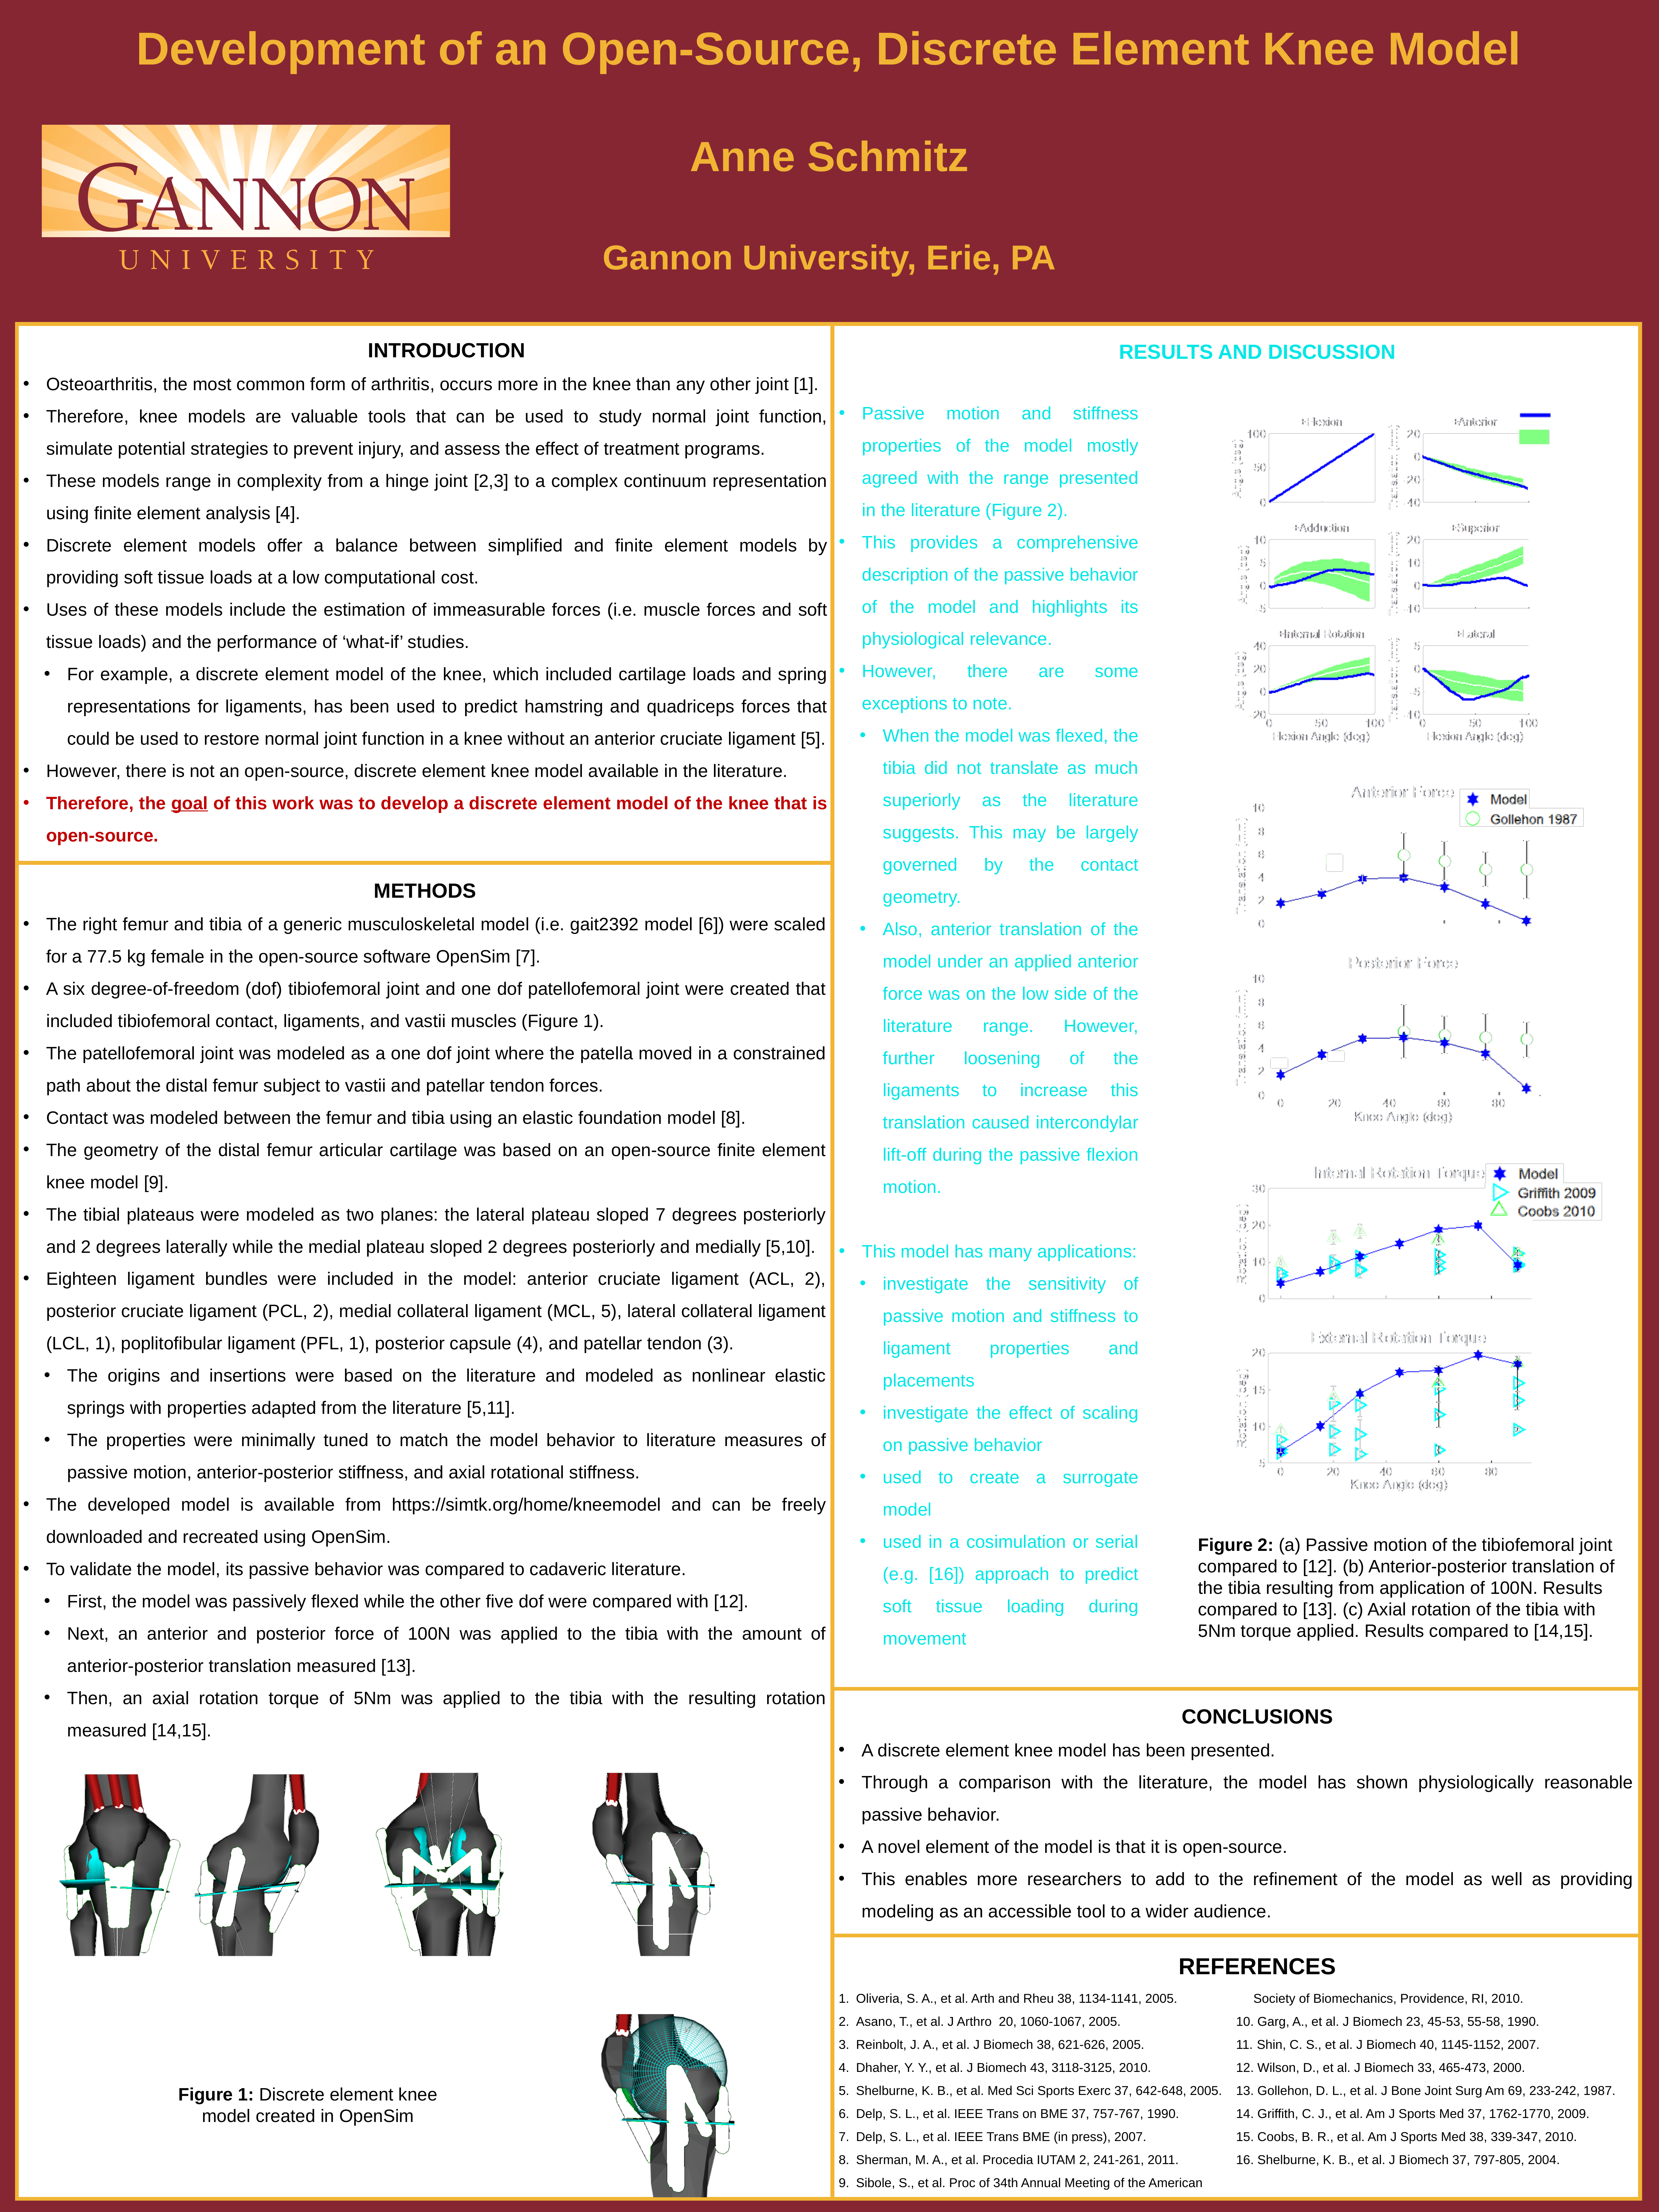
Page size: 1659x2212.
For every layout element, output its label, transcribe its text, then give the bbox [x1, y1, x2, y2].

text_box REFERENCES [832, 1936, 1640, 2199]
text_box Figure 2: (a) Passive motion of the tibiofemoral joint compared to [12]. (b) Anterior-posterior translation of the tibia resulting from application of 100N. Results compared to [13]. (c) Axial rotation of the tibia with 5Nm torque applied. Results compared to [14,15]. [1194, 1531, 1633, 1643]
text_box CONCLUSIONS A discrete element knee model has been presented. Through a comparison with the literature, the model has shown physiologically reasonable passive behavior. A novel element of the model is that it is open-source. This enables more researchers to add to the refinement of the model as well as providing modeling as an accessible tool to a wider audience. [832, 1688, 1640, 1936]
text_box METHODS The right femur and tibia of a generic musculoskeletal model (i.e. gait2392 model [6]) were scaled for a 77.5 kg female in the open-source software OpenSim [7]. A six degree-of-freedom (dof) tibiofemoral joint and one dof patellofemoral joint were created that included tibiofemoral contact, ligaments, and vastii muscles (Figure 1). The patellofemoral joint was modeled as a one dof joint where the patella moved in a constrained path about the distal femur subject to vastii and patellar tendon forces. Contact was modeled between the femur and tibia using an elastic foundation model [8]. The geometry of the distal femur articular cartilage was based on an open-source finite element knee model [9]. The tibial plateaus were modeled as two planes: the lateral plateau sloped 7 degrees posteriorly and 2 degrees laterally while the medial plateau sloped 2 degrees posteriorly and medially [5,10]. Eighteen ligament bundles were included in the model: anterior cruciate ligament (ACL, 2), posterior cruciate ligament (PCL, 2), medial collateral ligament (MCL, 5), lateral collateral ligament (LCL, 1), poplitofibular ligament (PFL, 1), posterior capsule (4), and patellar tendon (3). The origins and insertions were based on the literature and modeled as nonlinear elastic springs with properties adapted from the literature [5,11]. The properties were minimally tuned to match the model behavior to literature measures of passive motion, anterior-posterior stiffness, and axial rotational stiffness. The developed model is available from https://simtk.org/home/kneemodel and can be freely downloaded and recreated using OpenSim. To validate the model, its passive behavior was compared to cadaveric literature. First, the model was passively flexed while the other five dof were compared with [12]. Next, an anterior and posterior force of 100N was applied to the tibia with the amount of anterior-posterior translation measured [13]. Then, an axial rotation torque of 5Nm was applied to the tibia with the resulting rotation measured [14,15]. [17, 863, 832, 2199]
picture [1167, 399, 1633, 1502]
text_box RESULTS AND DISCUSSION [832, 324, 1640, 1688]
picture [52, 1731, 799, 2198]
picture [39, 118, 453, 273]
text_box Passive motion and stiffness properties of the model mostly agreed with the range presented in the literature (Figure 2). This provides a comprehensive description of the passive behavior of the model and highlights its physiological relevance. However, there are some exceptions to note. When the model was flexed, the tibia did not translate as much superiorly as the literature suggests. This may be largely governed by the contact geometry. Also, anterior translation of the model under an applied anterior force was on the low side of the literature range. However, further loosening of the ligaments to increase this translation caused intercondylar lift-off during the passive flexion motion. This model has many applications: investigate the sensitivity of passive motion and stiffness to ligament properties and placements investigate the effect of scaling on passive behavior used to create a surrogate model used in a cosimulation or serial (e.g. [16]) approach to predict soft tissue loading during movement [834, 388, 1143, 1651]
text_box Oliveria, S. A., et al. Arth and Rheu 38, 1134-1141, 2005. Asano, T., et al. J Arthro 20, 1060-1067, 2005. Reinbolt, J. A., et al. J Biomech 38, 621-626, 2005. Dhaher, Y. Y., et al. J Biomech 43, 3118-3125, 2010. Shelburne, K. B., et al. Med Sci Sports Exerc 37, 642-648, 2005. Delp, S. L., et al. IEEE Trans on BME 37, 757-767, 1990. Delp, S. L., et al. IEEE Trans BME (in press), 2007. Sherman, M. A., et al. Procedia IUTAM 2, 241-261, 2011. Sibole, S., et al. Proc of 34th Annual Meeting of the American Society of Biomechanics, Providence, RI, 2010. Garg, A., et al. J Biomech 23, 45-53, 55-58, 1990. Shin, C. S., et al. J Biomech 40, 1145-1152, 2007. Wilson, D., et al. J Biomech 33, 465-473, 2000. Gollehon, D. L., et al. J Bone Joint Surg Am 69, 233-242, 1987. Griffith, C. J., et al. Am J Sports Med 37, 1762-1770, 2009. Coobs, B. R., et al. Am J Sports Med 38, 339-347, 2010. Shelburne, K. B., et al. J Biomech 37, 797-805, 2004. [832, 1975, 1640, 2197]
text_box INTRODUCTION Osteoarthritis, the most common form of arthritis, occurs more in the knee than any other joint [1]. Therefore, knee models are valuable tools that can be used to study normal joint function, simulate potential strategies to prevent injury, and assess the effect of treatment programs. These models range in complexity from a hinge joint [2,3] to a complex continuum representation using finite element analysis [4]. Discrete element models offer a balance between simplified and finite element models by providing soft tissue loads at a low computational cost. Uses of these models include the estimation of immeasurable forces (i.e. muscle forces and soft tissue loads) and the performance of ‘what-if’ studies. For example, a discrete element model of the knee, which included cartilage loads and spring representations for ligaments, has been used to predict hamstring and quadriceps forces that could be used to restore normal joint function in a knee without an anterior cruciate ligament [5]. However, there is not an open-source, discrete element knee model available in the literature. Therefore, the goal of this work was to develop a discrete element model of the knee that is open-source. [17, 324, 832, 863]
text_box Development of an Open-Source, Discrete Element Knee Model Anne Schmitz Gannon University, Erie, PA [0, 16, 1659, 279]
